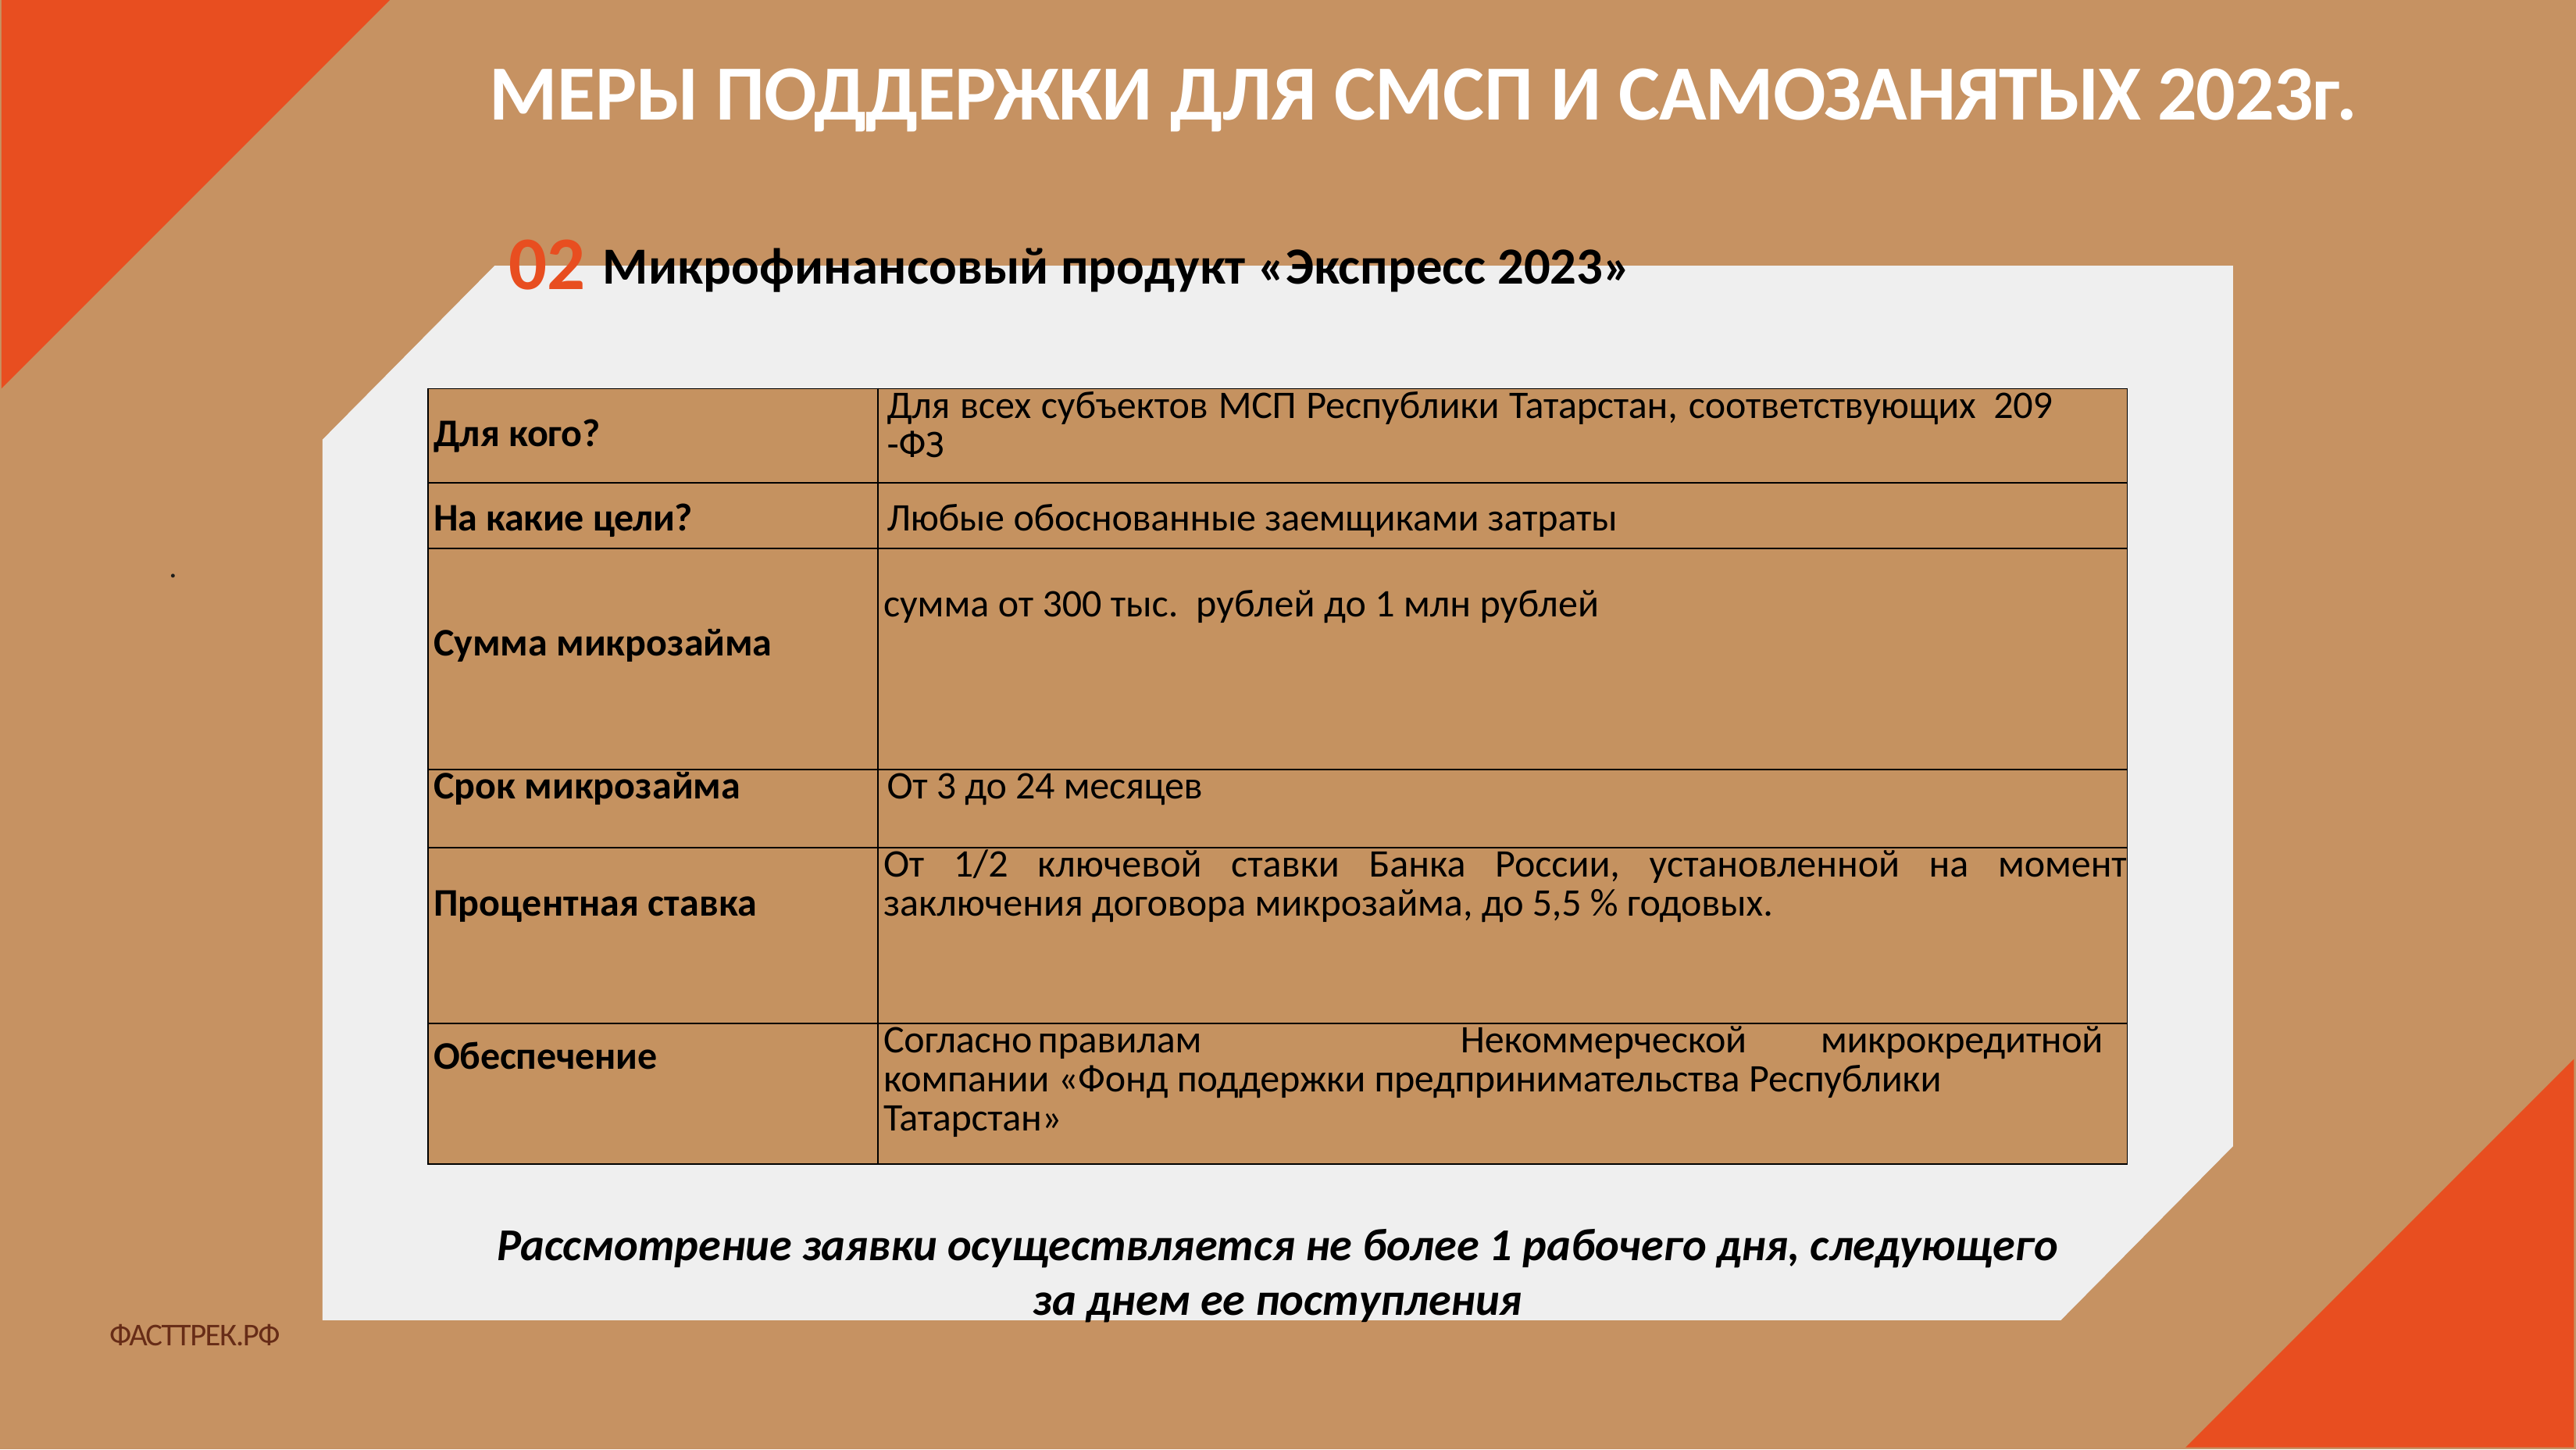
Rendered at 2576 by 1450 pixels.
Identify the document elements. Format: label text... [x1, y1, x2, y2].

text_box . [167, 545, 179, 584]
table_cell От 1/2 ключевой ставки Банка России, установленной на момент заключения договора микрозайма, до 5,5 % годовых. [879, 848, 2127, 1023]
table_cell Сумма микрозайма [429, 549, 877, 769]
text_box Рассмотрение заявки осуществляется не более 1 рабочего дня, следующего за днем ее поступления [322, 266, 2233, 1320]
text_box [2185, 1059, 2574, 1448]
table_cell От 3 до 24 месяцев [879, 770, 2127, 847]
text_box [1, 0, 391, 389]
table_cell Согласно правилам Некоммерческой микрокредитной компании «Фонд поддержки предпринимательства Республики Татарстан» [879, 1024, 2127, 1163]
text_box МЕРЫ ПОДДЕРЖКИ ДЛЯ СМСП И САМОЗАНЯТЫХ 2023г. [487, 40, 2446, 135]
table_cell сумма от 300 тыс. рублей до 1 млн рублей [879, 549, 2127, 769]
table_cell Срок микрозайма [429, 770, 877, 847]
table_cell Обеспечение [429, 1024, 877, 1163]
table_cell Процентная ставка [429, 848, 877, 1023]
table_header Для всех субъектов МСП Республики Татарстан, соответствующих 209 -ФЗ [879, 389, 2127, 482]
text_box 02 Микрофинансовый продукт «Экспресс 2023» [506, 152, 1727, 311]
table_cell На какие цели? [429, 484, 877, 548]
table_cell Любые обоснованные заемщиками затраты [879, 484, 2127, 548]
table_header Для кого? [429, 389, 877, 482]
text_box ФАСТТРЕК.РФ [108, 1320, 284, 1352]
